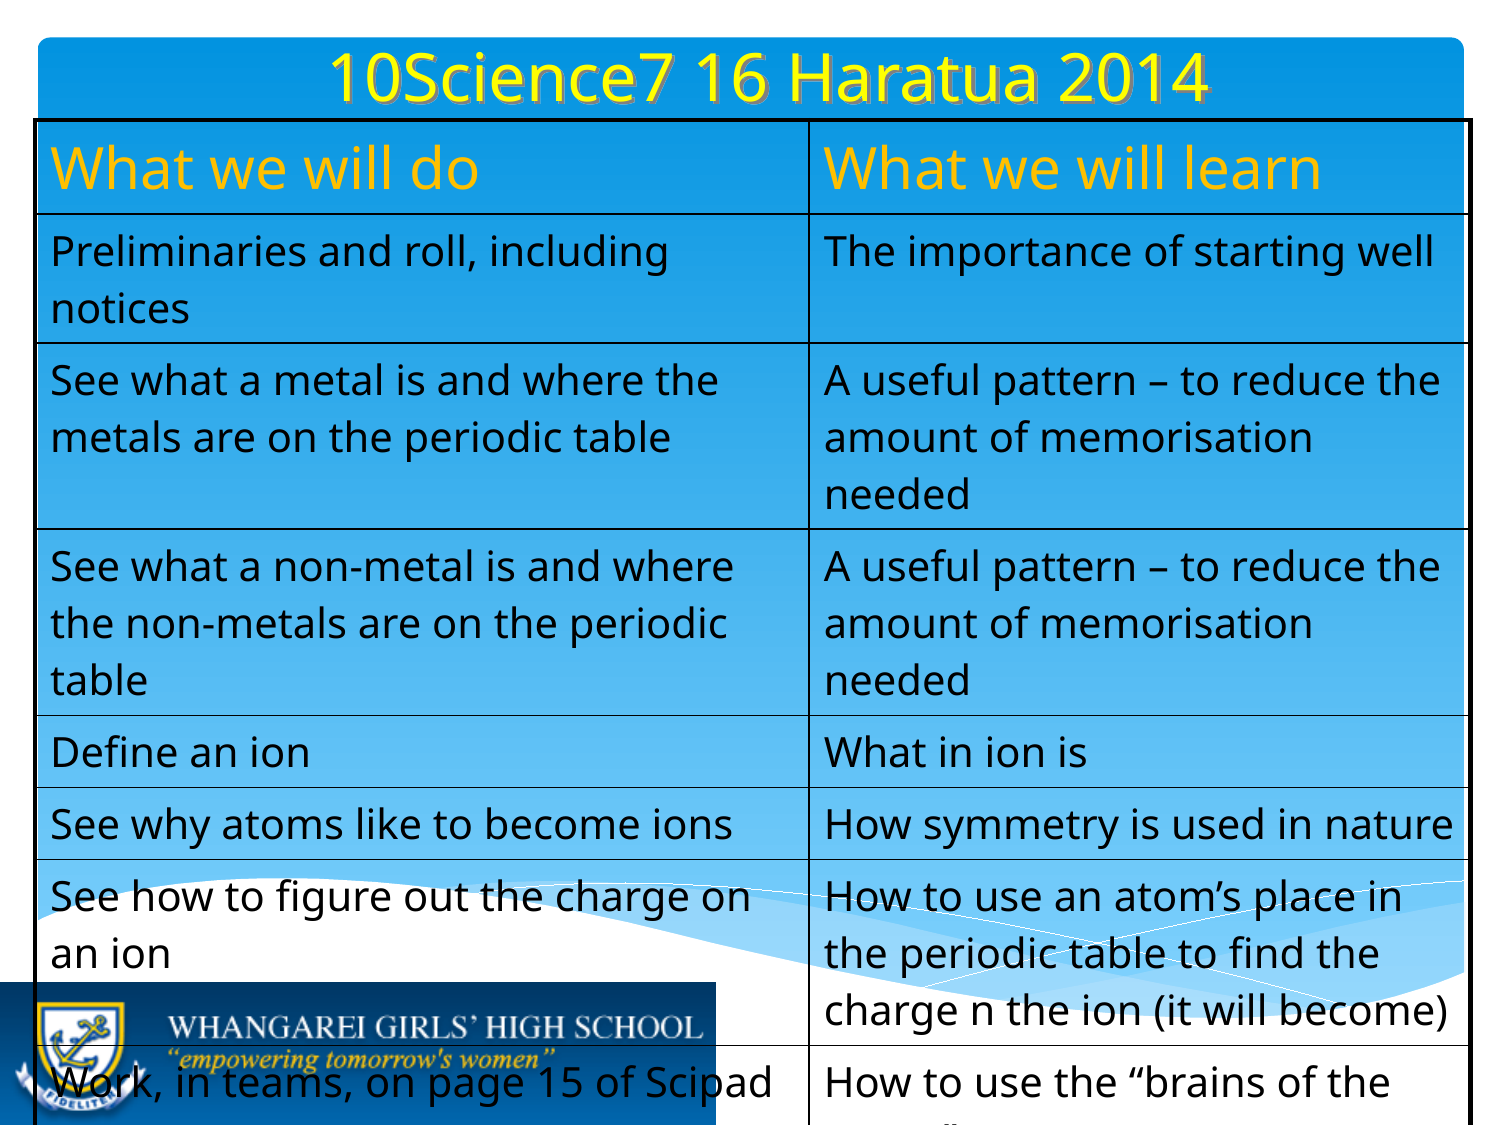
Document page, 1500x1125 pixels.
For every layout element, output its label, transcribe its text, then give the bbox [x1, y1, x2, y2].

table_cell See how to figure out the charge on an ion [37, 860, 808, 1045]
table_header What we will learn [810, 122, 1468, 213]
picture [0, 982, 716, 1125]
table_cell Work, in teams, on page 15 of Scipad [721, 1046, 808, 1125]
table_cell A useful pattern – to reduce the amount of memorisation needed [810, 530, 1468, 715]
table_cell See why atoms like to become ions [37, 788, 808, 859]
table_cell A useful pattern – to reduce the amount of memorisation needed [810, 344, 1468, 528]
table_cell Preliminaries and roll, including notices [37, 215, 808, 342]
table_header What we will do [37, 122, 808, 213]
table_cell How to use an atom’s place in the periodic table to find the charge n the ion (it will become) [810, 860, 1468, 1045]
table_cell How symmetry is used in nature [810, 788, 1468, 859]
table_cell How to use the “brains of the group” [810, 1046, 1468, 1125]
table_cell Define an ion [37, 716, 808, 787]
table_cell What in ion is [810, 716, 1468, 787]
table_cell The importance of starting well [810, 215, 1468, 342]
table_cell See what a metal is and where the metals are on the periodic table [37, 344, 808, 528]
table_cell See what a non-metal is and where the non-metals are on the periodic table [37, 530, 808, 715]
text_box 10Science7 16 Haratua 2014 [162, 24, 1375, 118]
